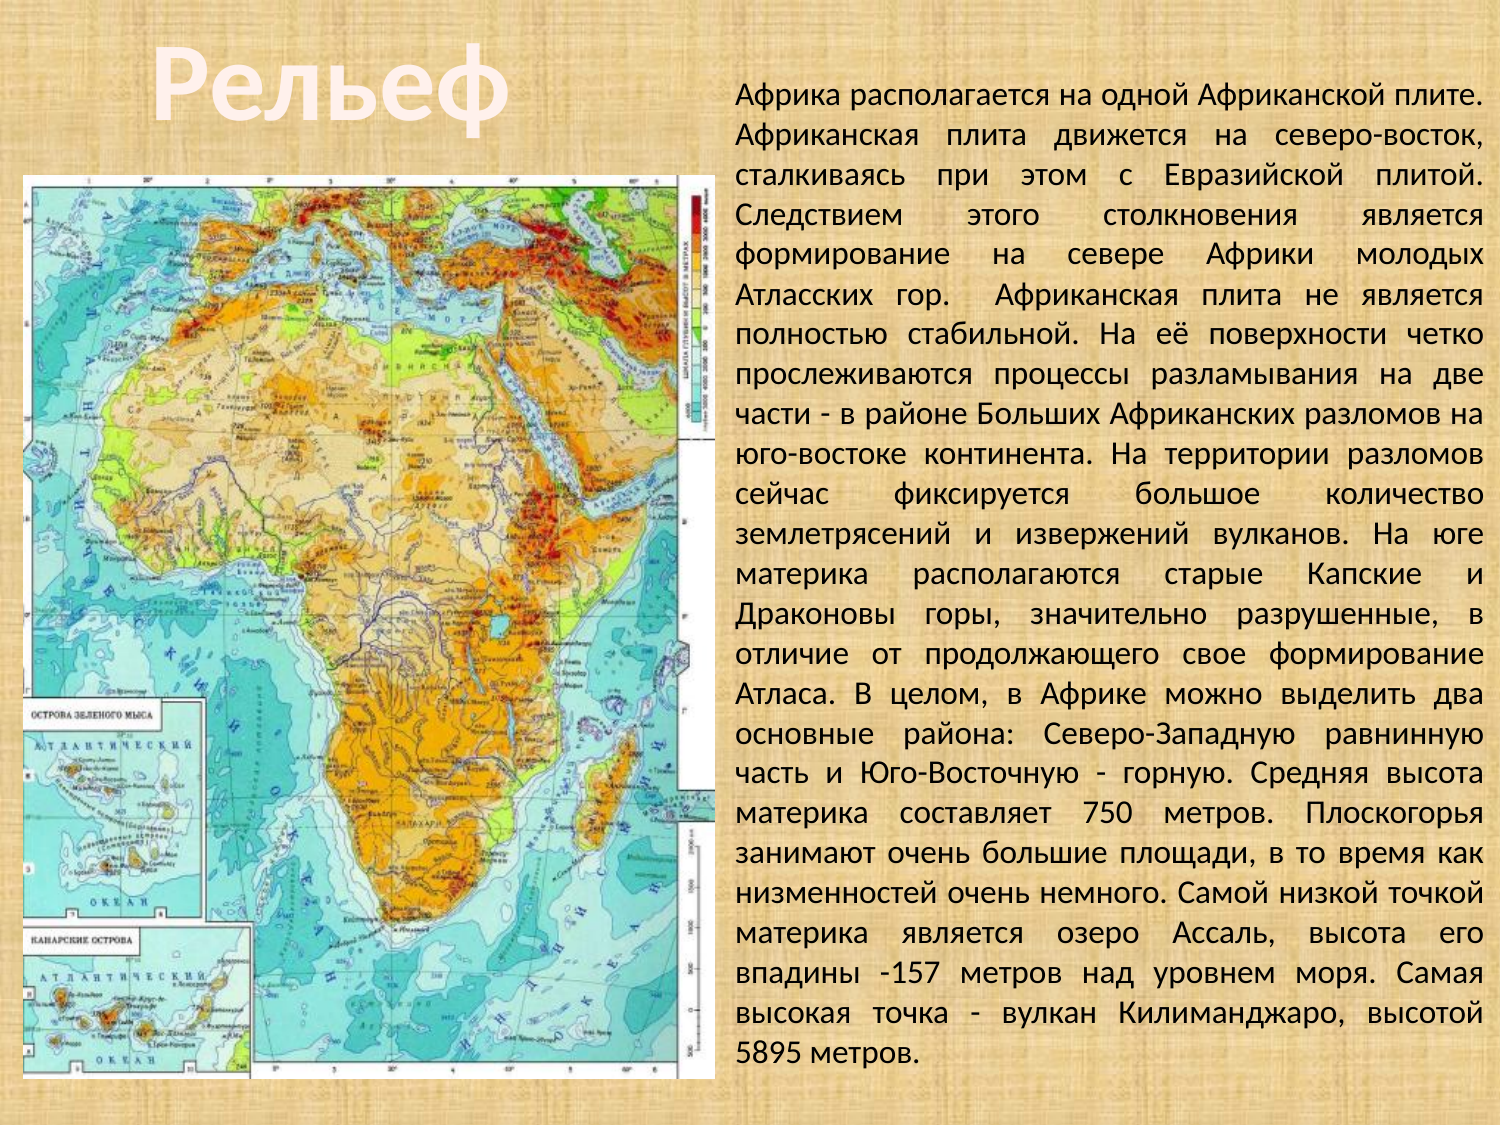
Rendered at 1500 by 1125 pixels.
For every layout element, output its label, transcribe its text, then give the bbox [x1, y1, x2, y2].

picture [0, 0, 1500, 1125]
text_box Африка располагается на одной Африканской плите. Африканская плита движется на северо-восток, сталкиваясь при этом с Евразийской плитой. Следствием этого столкновения является формирование на севере Африки молодых Атласских гор. Африканская плита не является полностью стабильной. На её поверхности четко прослеживаются процессы разламывания на две части - в районе Больших Африканских разломов на юго-востоке континента. На территории разломов сейчас фиксируется большое количество землетрясений и извержений вулканов. На юге материка располагаются старые Капские и Драконовы горы, значительно разрушенные, в отличие от продолжающего свое формирование Атласа. В целом, в Африке можно выделить два основные района: Северо-Западную равнинную часть и Юго-Восточную - горную. Средняя высота материка составляет 750 метров. Плоскогорья занимают очень большие площади, в то время как низменностей очень немного. Самой низкой точкой материка является озеро Ассаль, высота его впадины -157 метров над уровнем моря. Самая высокая точка - вулкан Килиманджаро, высотой 5895 метров. [720, 64, 1500, 1113]
text_box Рельеф [135, 0, 528, 150]
